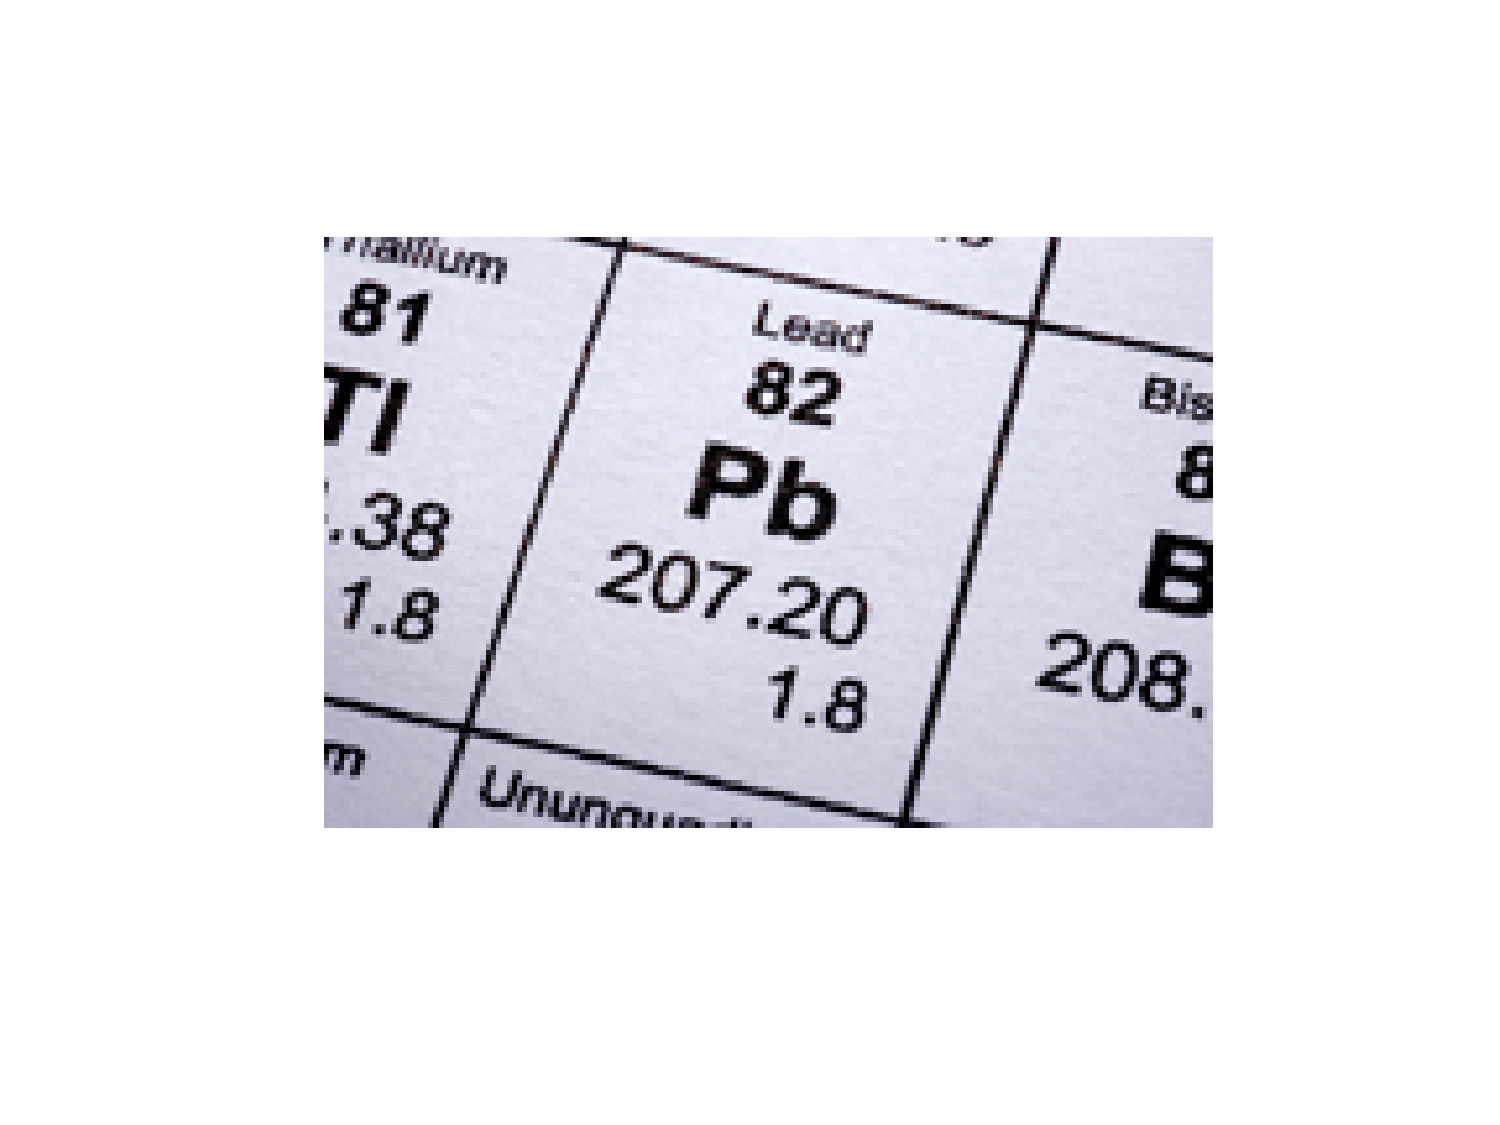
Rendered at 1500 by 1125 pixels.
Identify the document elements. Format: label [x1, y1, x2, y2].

picture [324, 237, 1213, 828]
